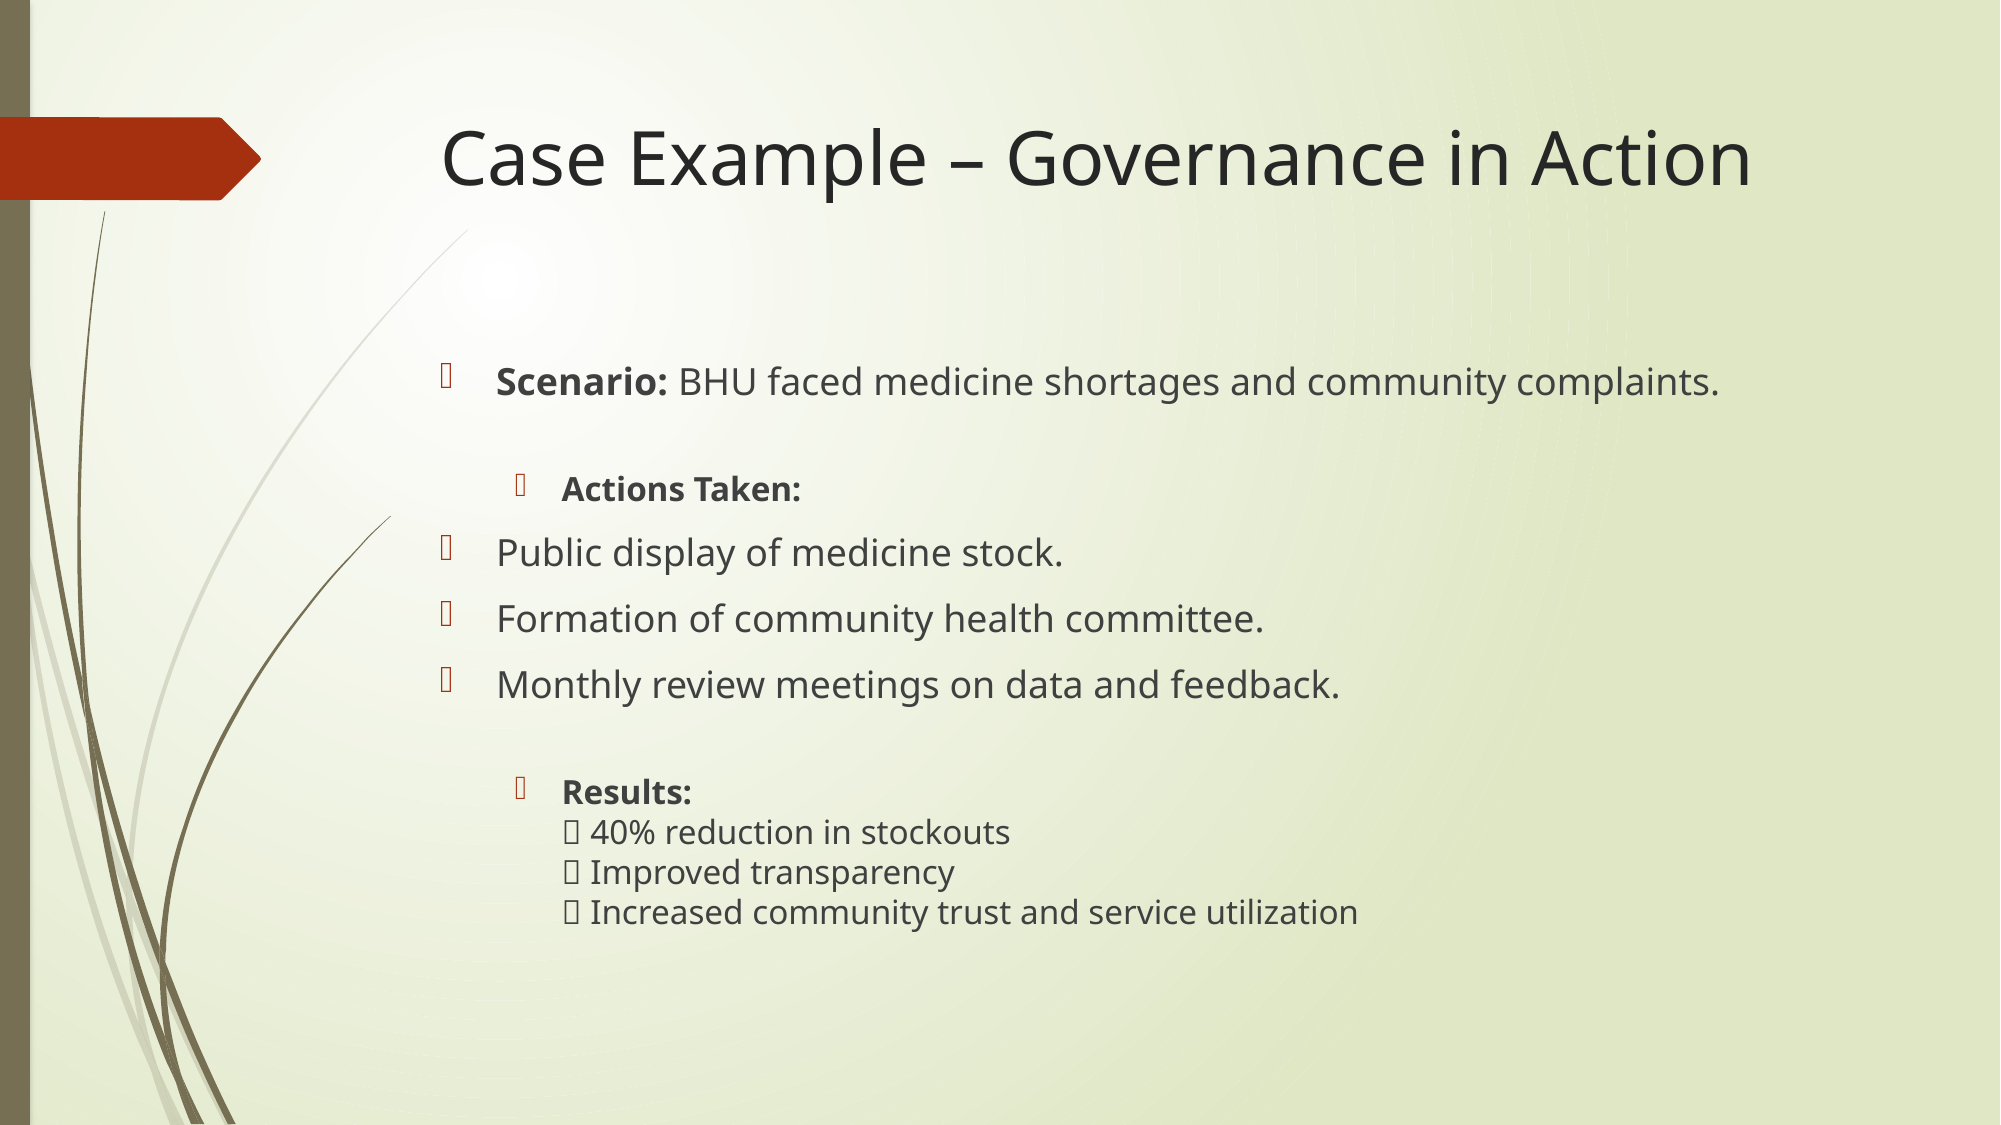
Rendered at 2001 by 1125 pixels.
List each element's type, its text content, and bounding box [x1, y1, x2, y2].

title Case Example – Governance in Action [425, 102, 1888, 313]
list Scenario: BHU faced medicine shortages and community complaints. Actions Taken: Public display of medicine stock. Formation of community health committee. Monthly review meetings on data and feedback. Results: ✅ 40% reduction in stockouts ✅ Improved transparency ✅ Increased community trust and service utilization [424, 350, 1888, 970]
